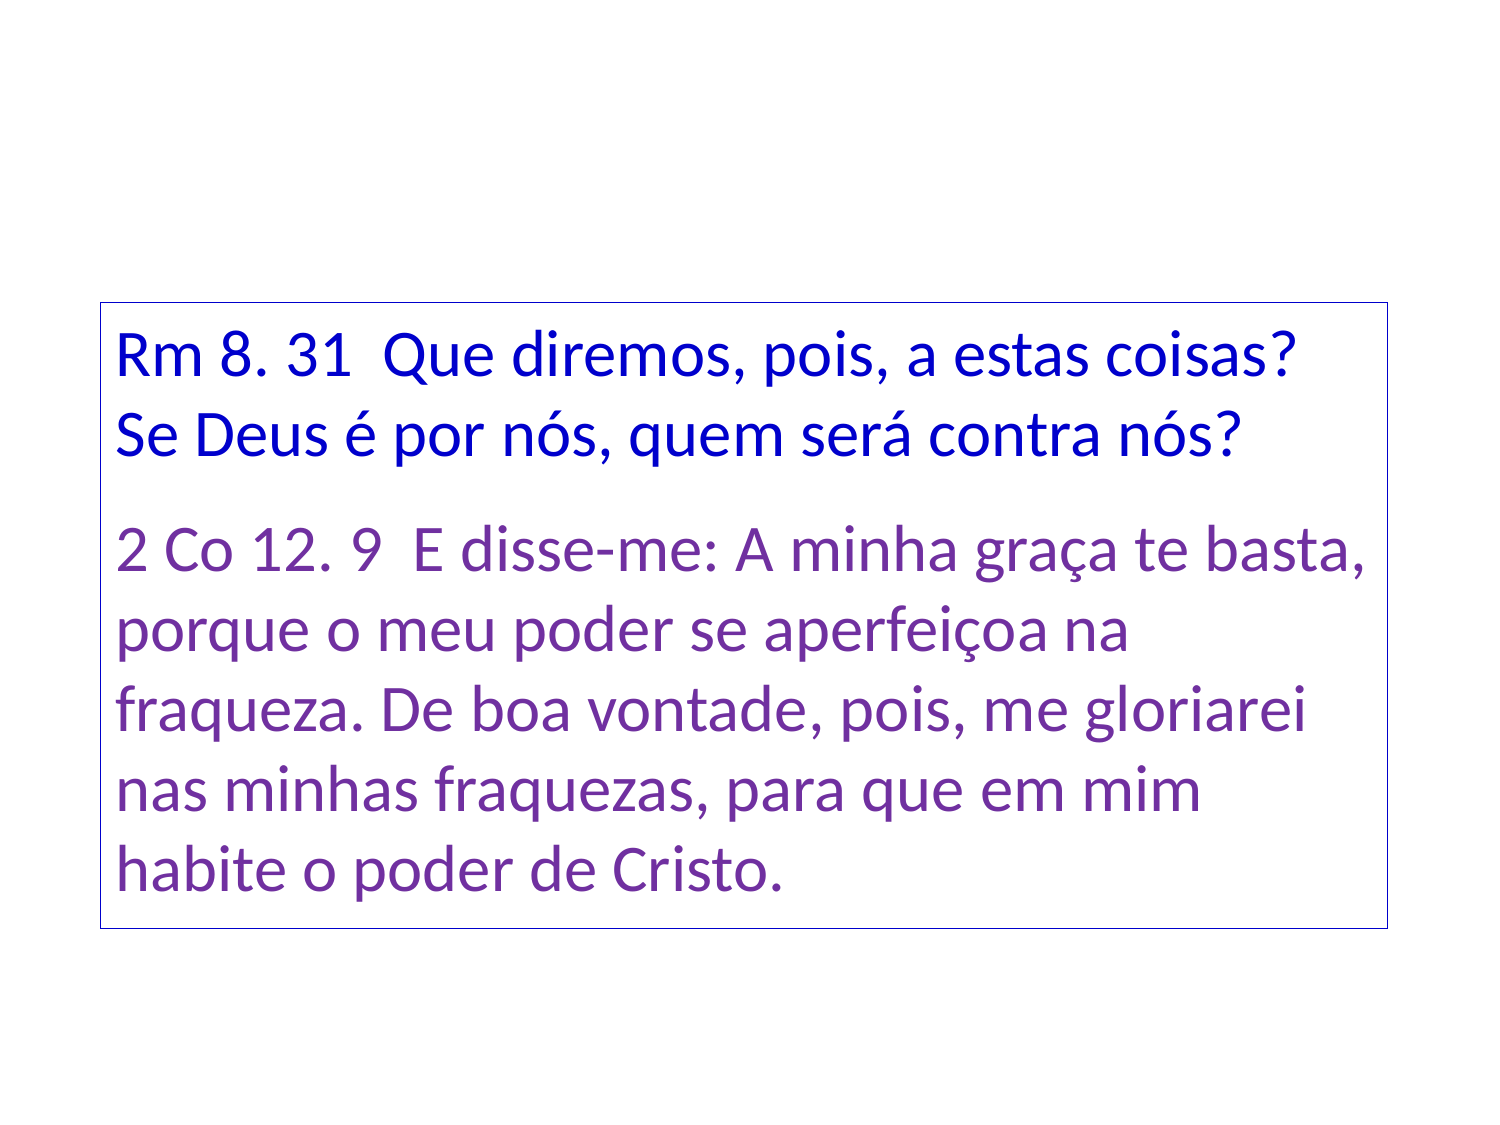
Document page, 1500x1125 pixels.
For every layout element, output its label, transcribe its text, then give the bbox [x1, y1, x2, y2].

list Rm 8. 31 Que diremos, pois, a estas coisas? Se Deus é por nós, quem será contra nós? 2 Co 12. 9 E disse-me: A minha graça te basta, porque o meu poder se aperfeiçoa na fraqueza. De boa vontade, pois, me gloriarei nas minhas fraquezas, para que em mim habite o poder de Cristo. [100, 302, 1388, 929]
